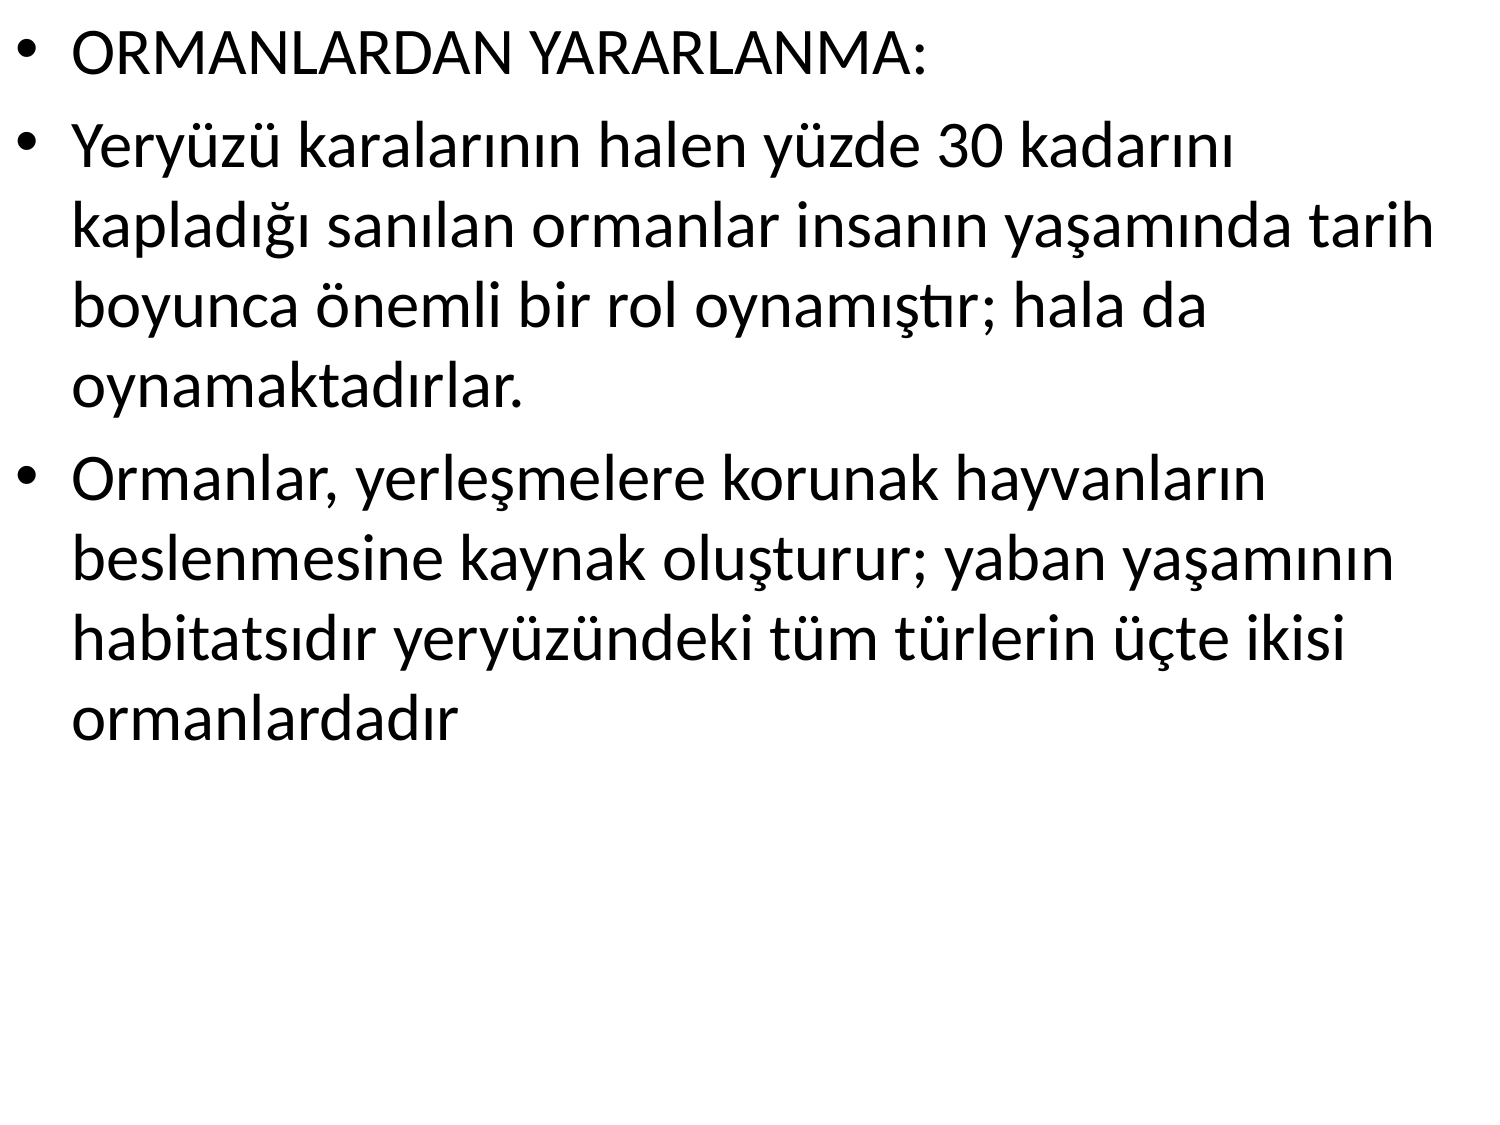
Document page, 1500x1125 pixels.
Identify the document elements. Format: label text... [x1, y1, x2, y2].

list ORMANLARDAN YARARLANMA: Yeryüzü karalarının halen yüzde 30 kadarını kapladığı sanılan ormanlar insanın yaşamında tarih boyunca önemli bir rol oynamıştır; hala da oynamaktadırlar. Ormanlar, yerleşmelere korunak hayvanların beslenmesine kaynak oluşturur; yaban yaşamının habitatsıdır yeryüzündeki tüm türlerin üçte ikisi ormanlardadır [0, 0, 1500, 1125]
